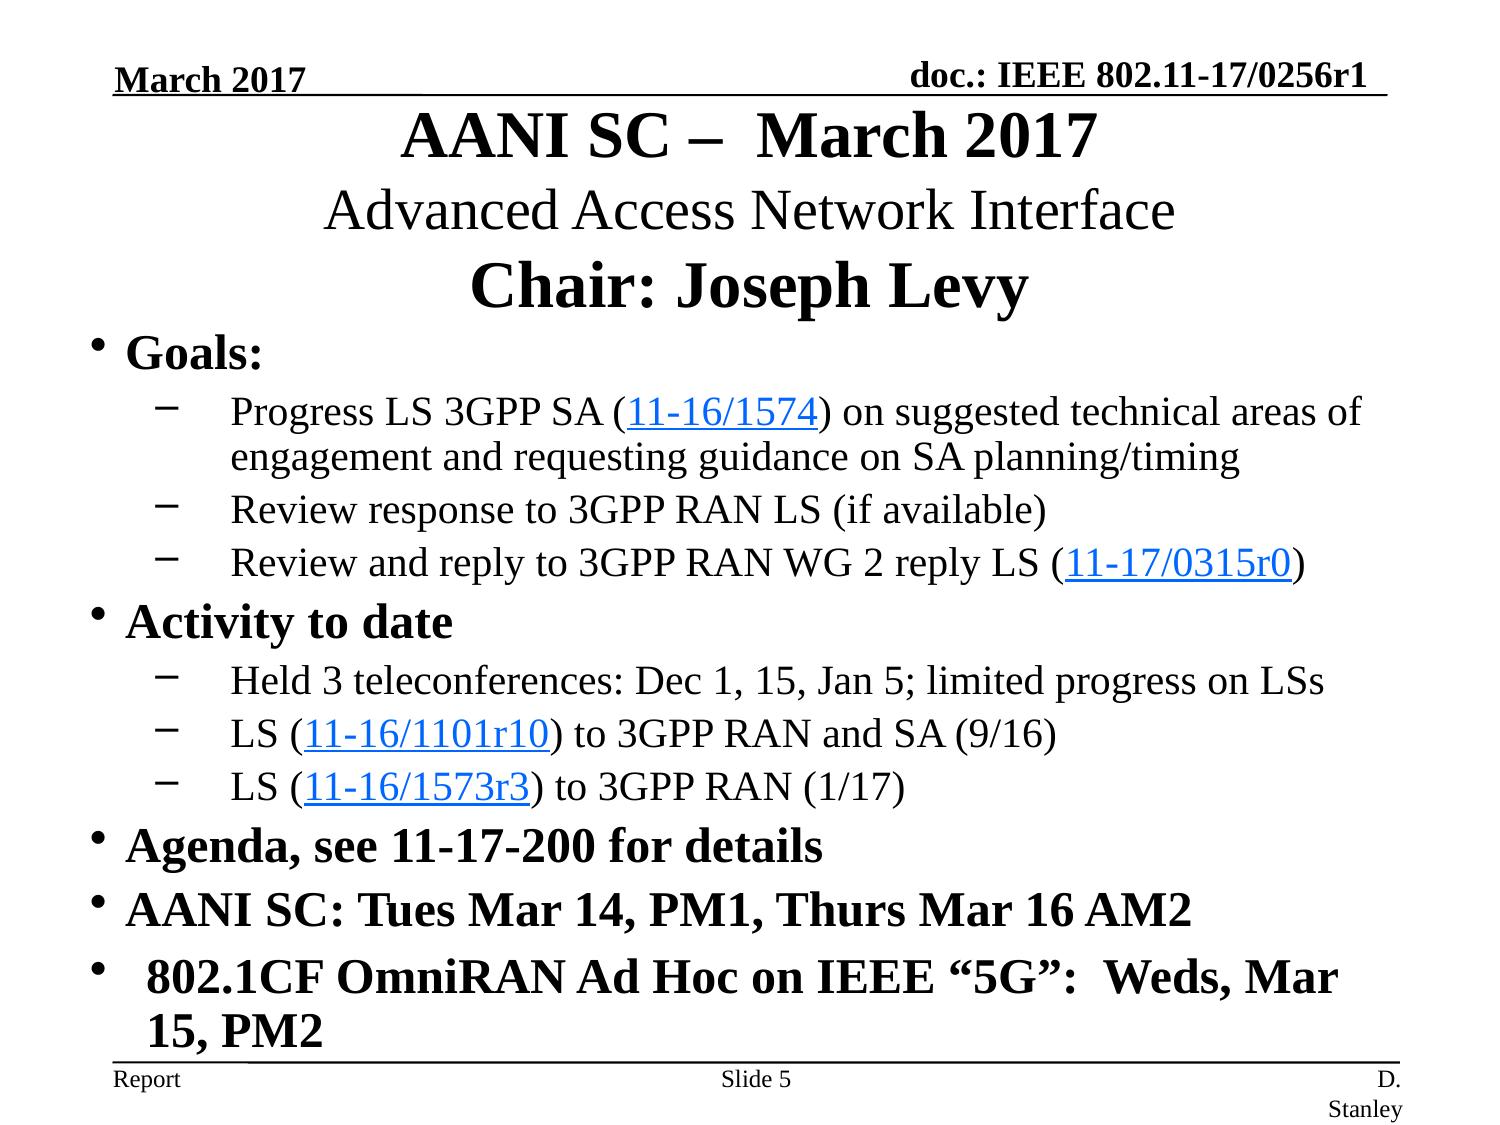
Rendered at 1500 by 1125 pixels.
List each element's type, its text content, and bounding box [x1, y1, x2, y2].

title AANI SC – March 2017 Advanced Access Network Interface Chair: Joseph Levy [112, 149, 1388, 263]
text_box Goals: Progress LS 3GPP SA (11-16/1574) on suggested technical areas of engagement and requesting guidance on SA planning/timing Review response to 3GPP RAN LS (if available) Review and reply to 3GPP RAN WG 2 reply LS (11-17/0315r0) Activity to date Held 3 teleconferences: Dec 1, 15, Jan 5; limited progress on LSs LS (11-16/1101r10) to 3GPP RAN and SA (9/16) LS (11-16/1573r3) to 3GPP RAN (1/17) Agenda, see 11-17-200 for details AANI SC: Tues Mar 14, PM1, Thurs Mar 16 AM2 802.1CF OmniRAN Ad Hoc on IEEE “5G”: Weds, Mar 15, PM2 [74, 319, 1438, 1116]
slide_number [114, 54, 309, 100]
